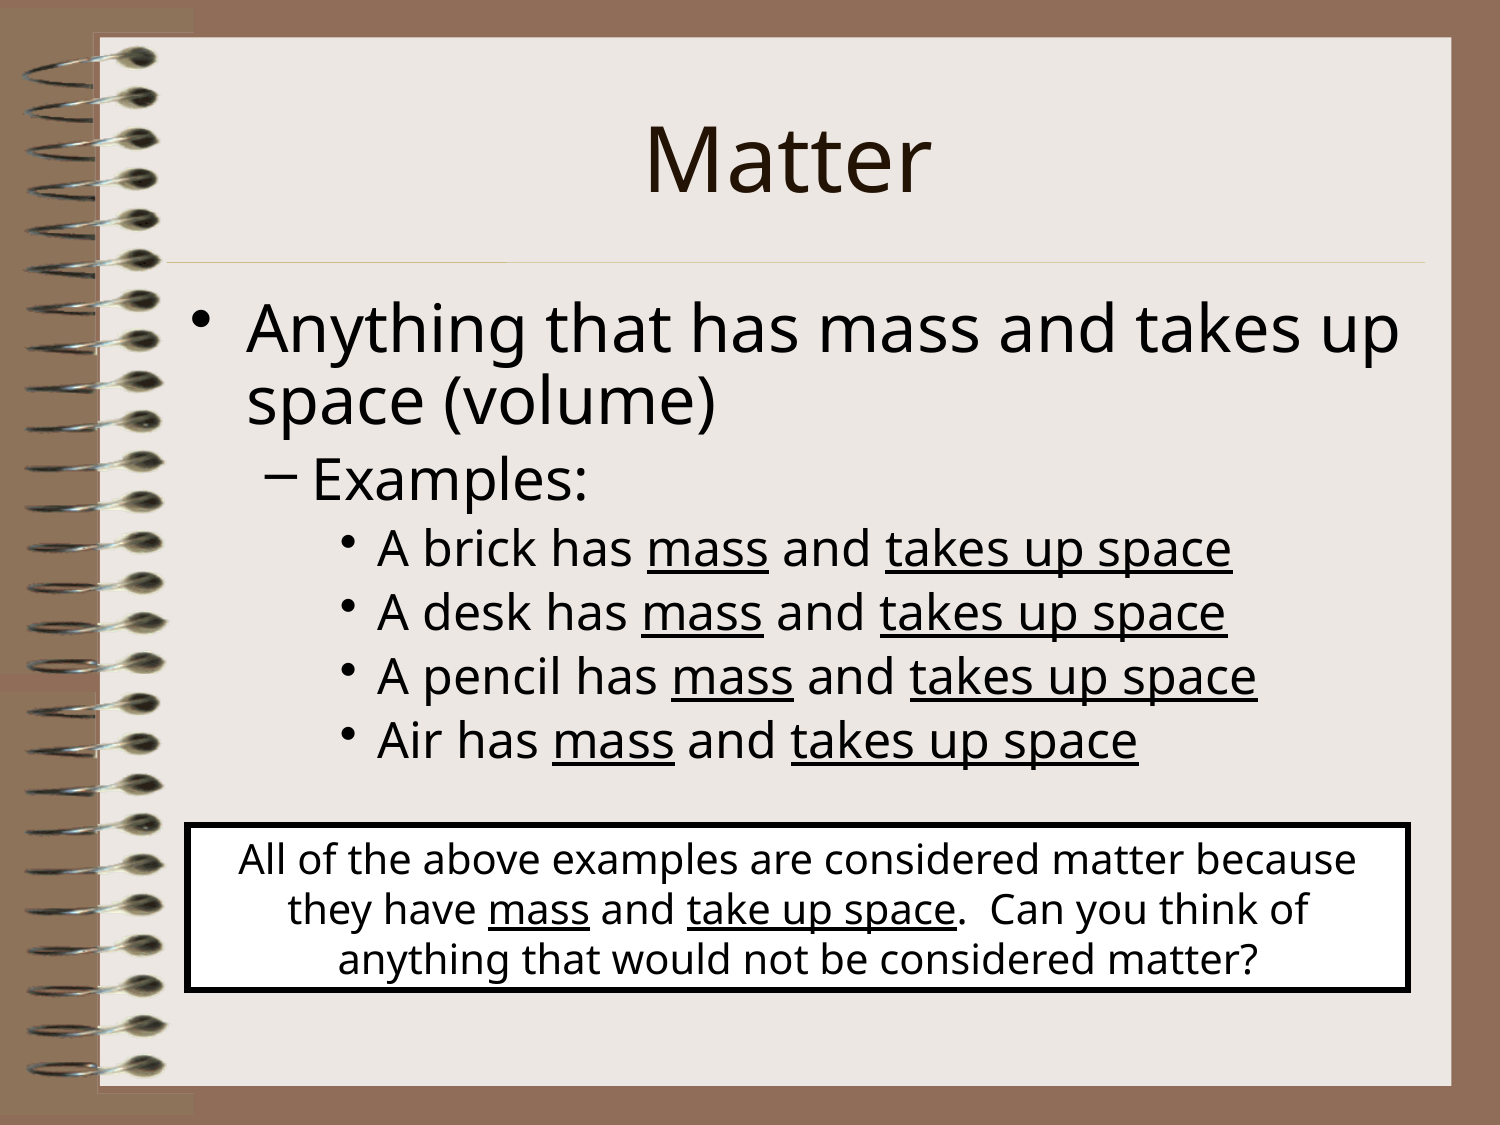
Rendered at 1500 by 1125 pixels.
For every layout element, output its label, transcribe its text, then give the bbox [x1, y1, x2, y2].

picture [0, 8, 194, 674]
list Anything that has mass and takes up space (volume) Examples: A brick has mass and takes up space A desk has mass and takes up space A pencil has mass and takes up space Air has mass and takes up space [174, 287, 1426, 813]
picture [0, 692, 194, 1115]
text_box All of the above examples are considered matter because they have mass and take up space. Can you think of anything that would not be considered matter? [187, 825, 1409, 990]
title Matter [174, 62, 1426, 251]
